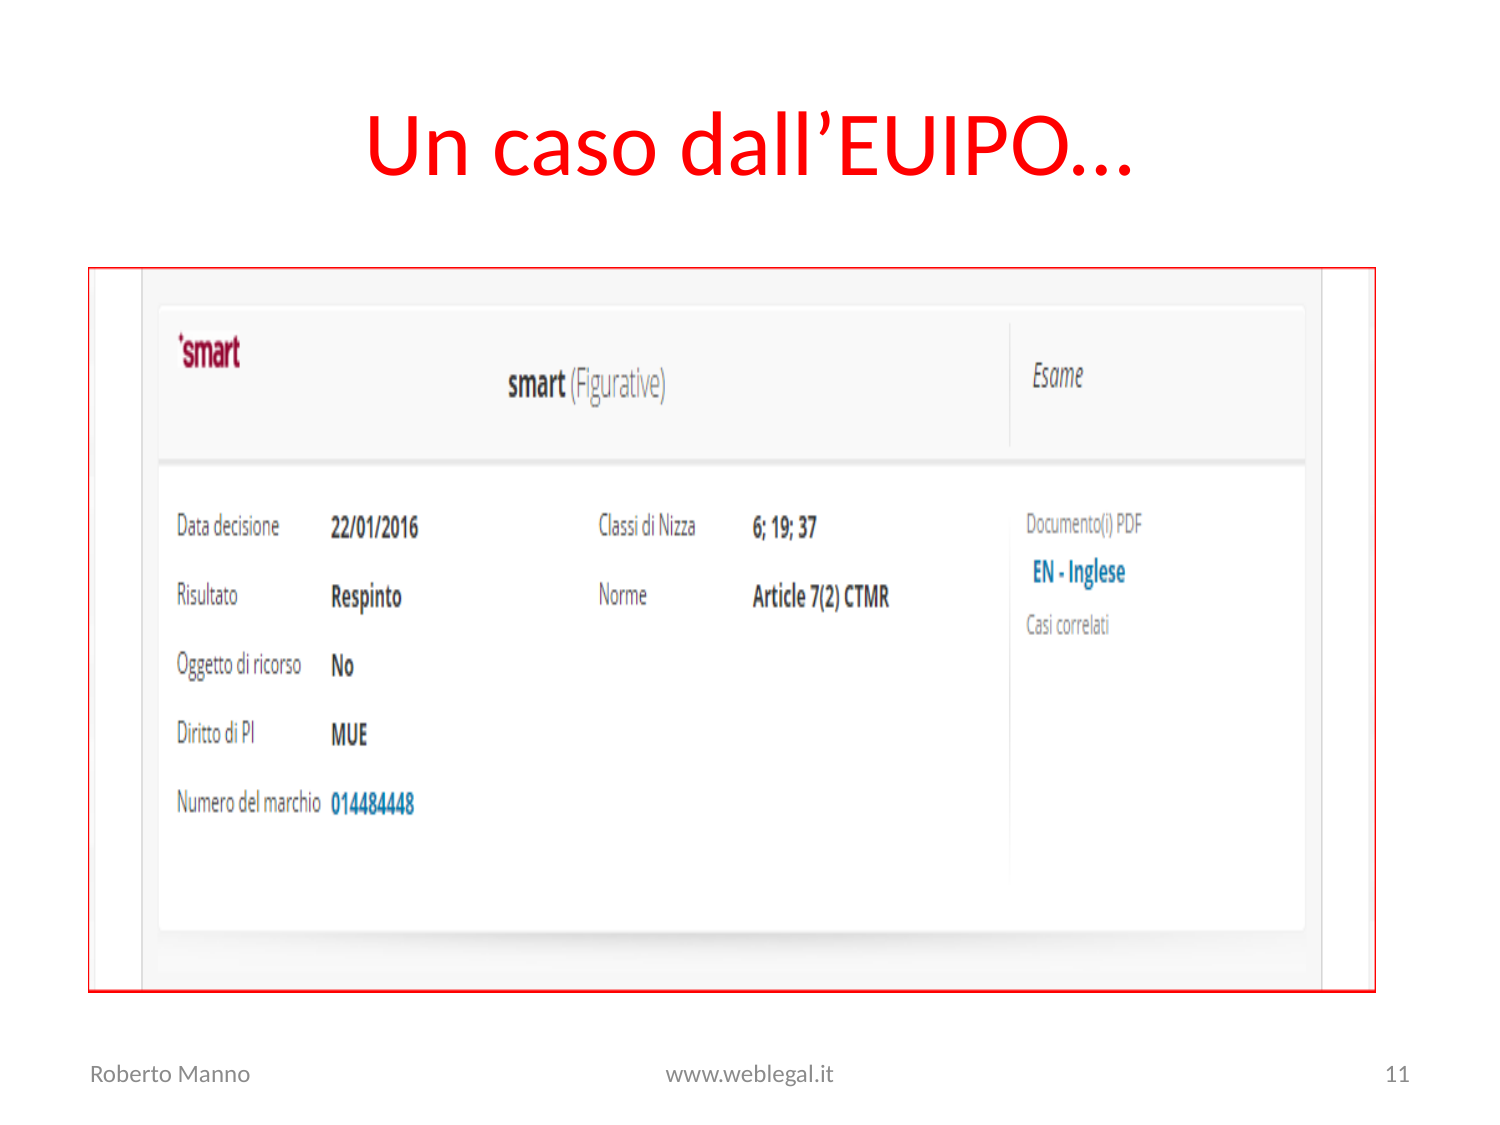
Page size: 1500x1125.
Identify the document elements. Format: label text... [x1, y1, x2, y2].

picture [88, 266, 1377, 994]
slide_number 11 [1074, 1042, 1425, 1103]
footer www.weblegal.it [512, 1042, 988, 1103]
title Un caso dall’EUIPO… [75, 45, 1425, 233]
slide_number Roberto Manno [75, 1042, 425, 1103]
